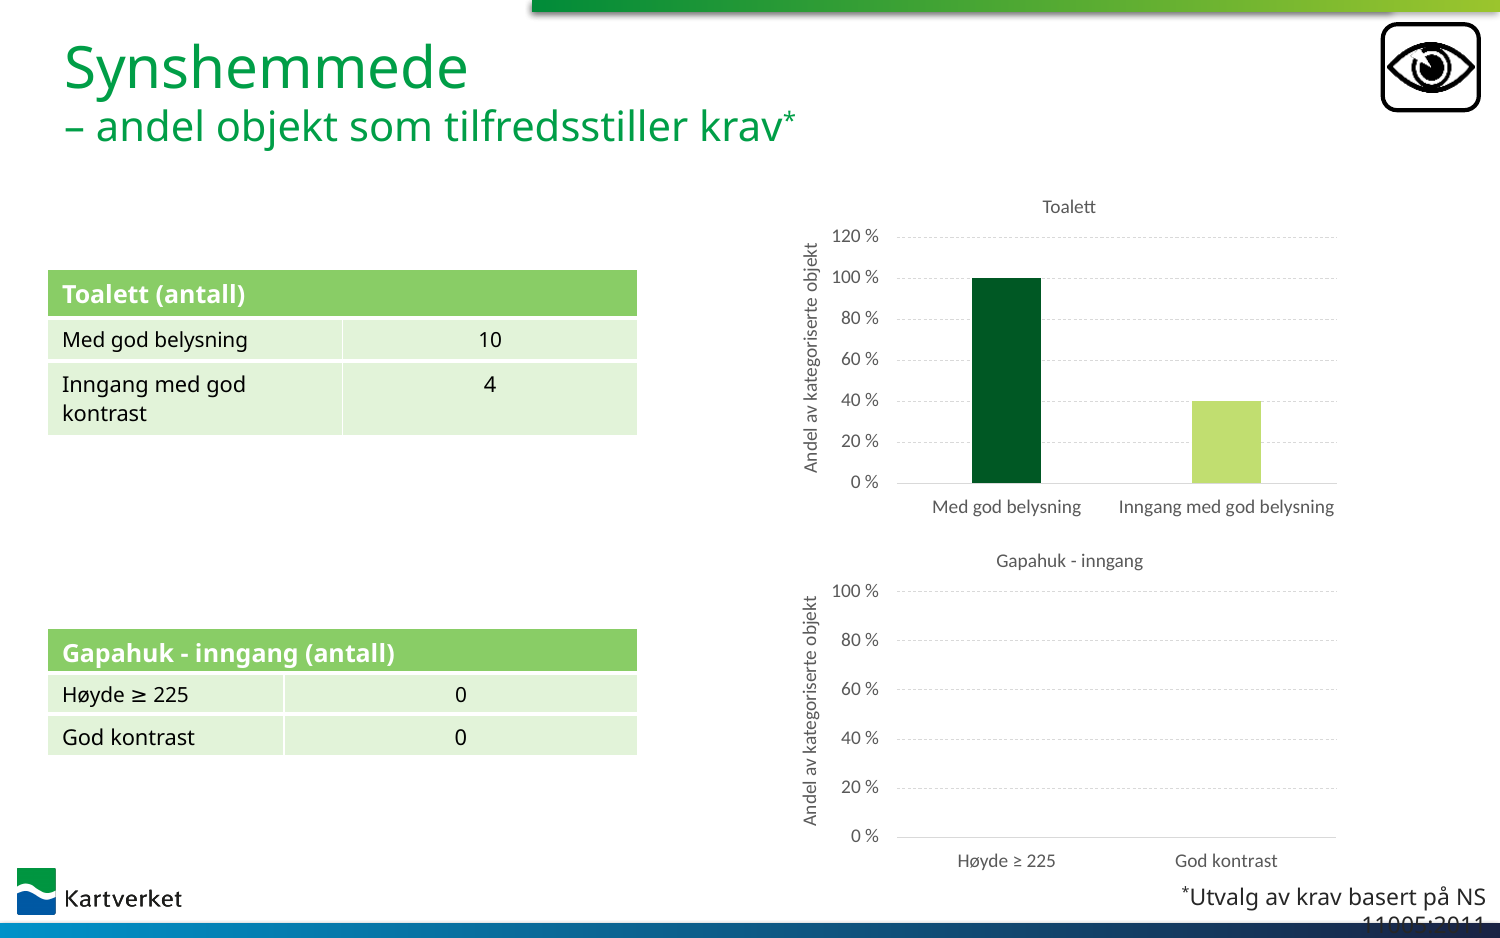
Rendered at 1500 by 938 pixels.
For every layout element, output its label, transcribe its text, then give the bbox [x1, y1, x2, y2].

table_cell God kontrast [48, 716, 283, 755]
table_cell Med god belysning [48, 320, 342, 359]
text_box Synshemmede – andel objekt som tilfredsstiller krav* [49, 24, 1431, 158]
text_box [1382, 24, 1480, 111]
table_cell Høyde ≥ 225 [48, 675, 283, 712]
picture [791, 541, 1348, 880]
table_cell 4 [343, 363, 637, 435]
table_cell 0 [285, 675, 637, 712]
table_cell 0 [285, 716, 637, 755]
text_box *Utvalg av krav basert på NS 11005:2011 [1068, 873, 1500, 938]
table_header Toalett (antall) [48, 270, 637, 316]
table_cell 10 [343, 320, 637, 359]
table_cell Inngang med god kontrast [48, 363, 342, 435]
table_header Gapahuk - inngang (antall) [48, 629, 637, 671]
picture [791, 187, 1348, 526]
